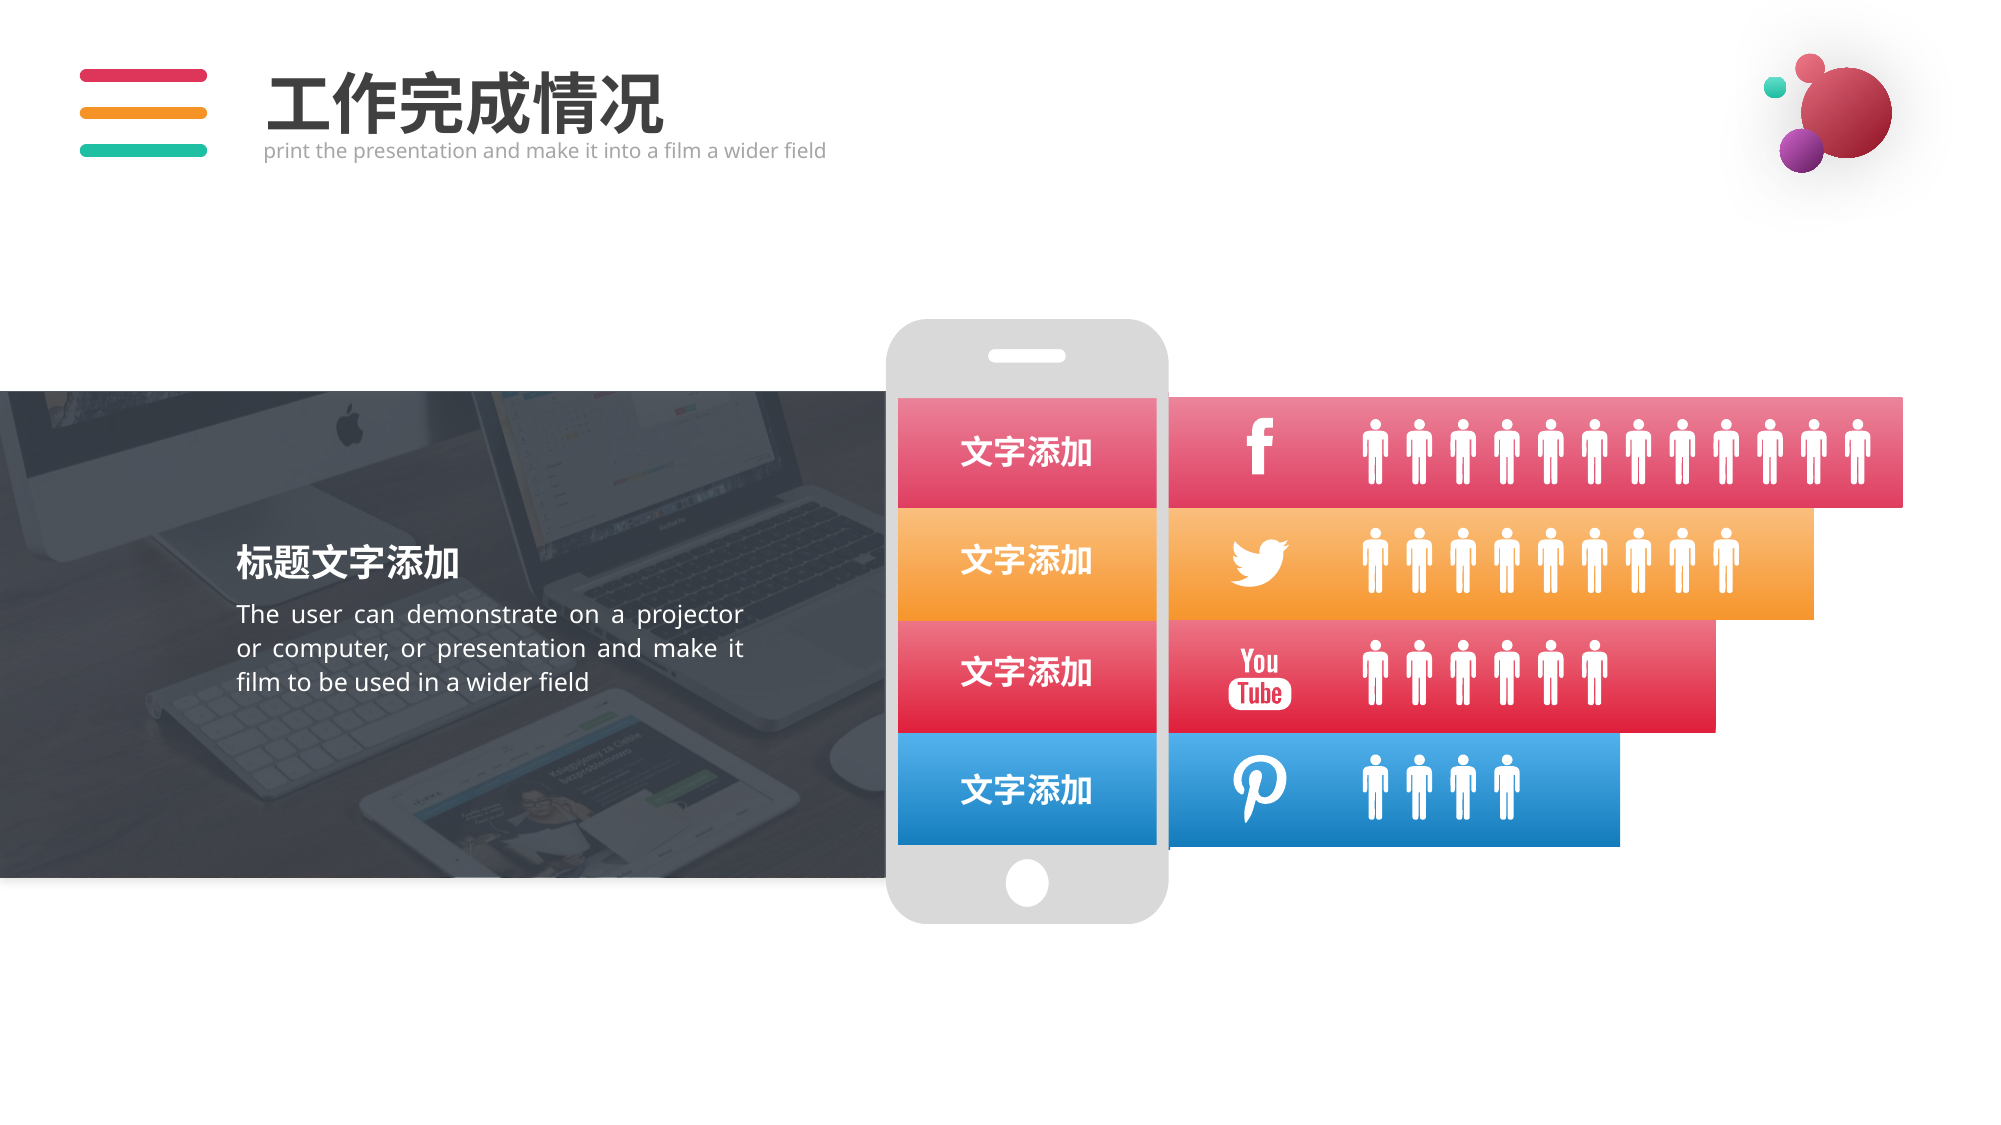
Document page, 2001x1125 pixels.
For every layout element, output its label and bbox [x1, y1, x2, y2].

text_box [248, 54, 899, 171]
text_box [1764, 53, 1892, 173]
text_box [0, 319, 1903, 924]
text_box [86, 75, 201, 151]
